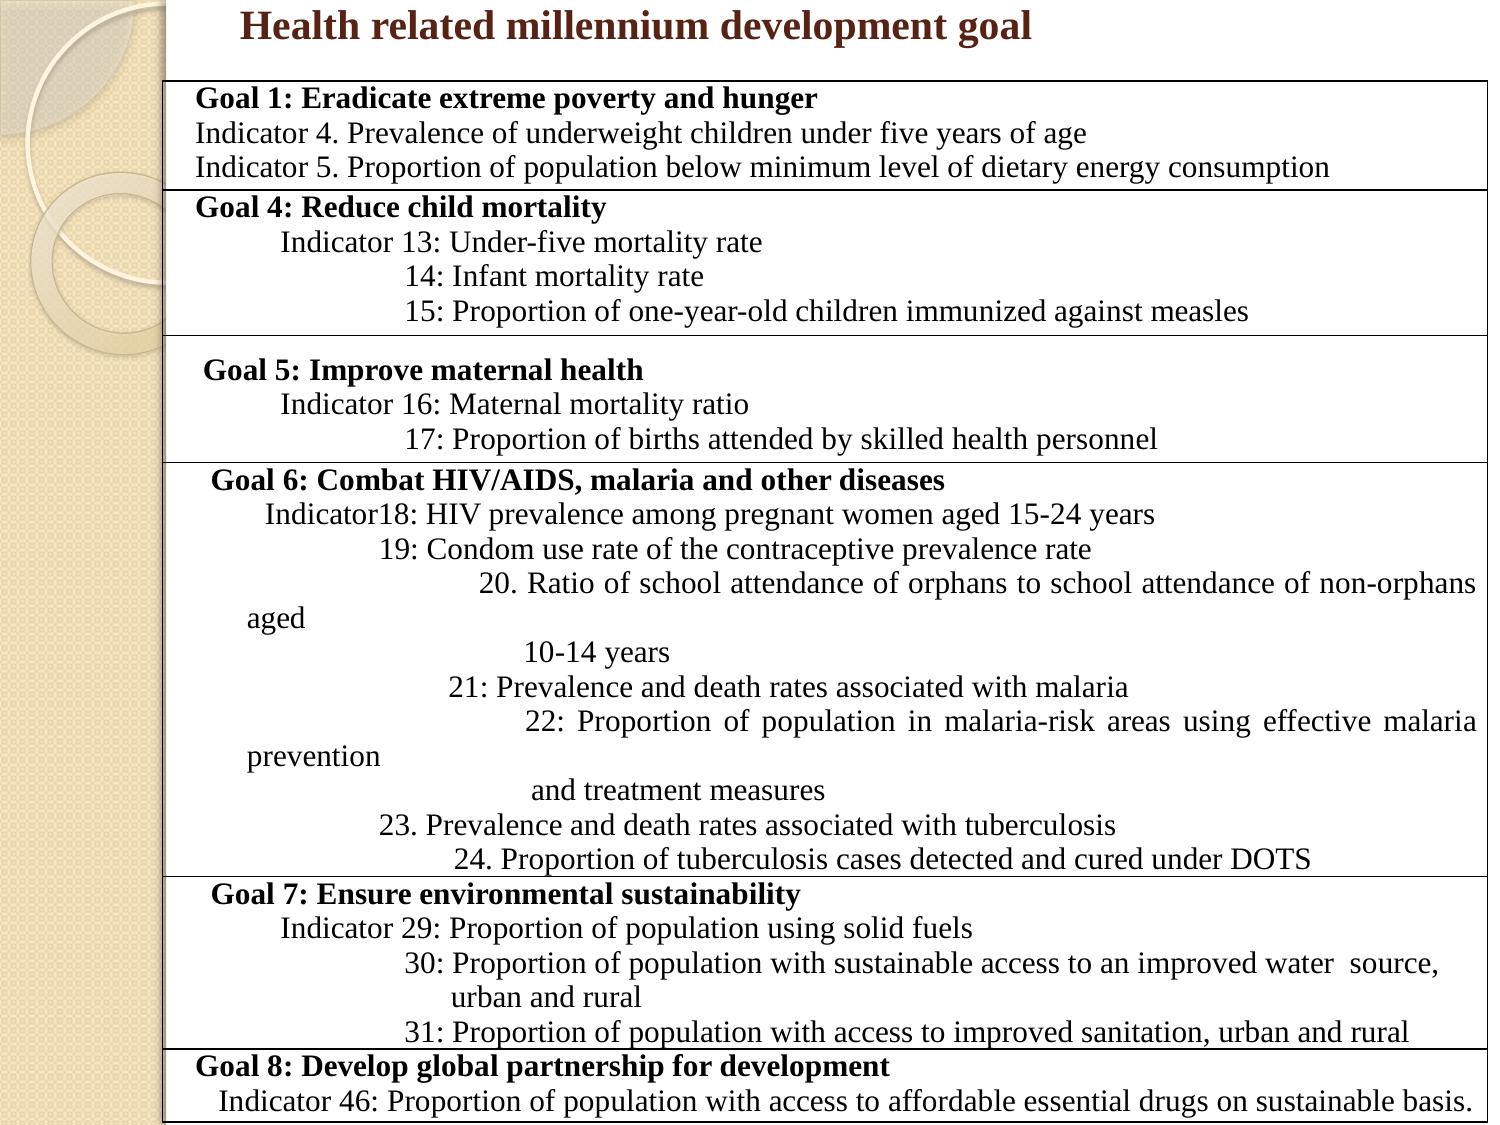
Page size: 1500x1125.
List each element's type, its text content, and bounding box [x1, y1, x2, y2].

table_header Goal 1: Eradicate extreme poverty and hunger Indicator 4. Prevalence of underweight children under five years of age Indicator 5. Proportion of population below minimum level of dietary energy consumption [163, 82, 1487, 189]
table_cell Goal 4: Reduce child mortality Indicator 13: Under-five mortality rate 14: Infant mortality rate 15: Proportion of one-year-old children immunized against measles [163, 191, 1487, 335]
table_cell Goal 5: Improve maternal health Indicator 16: Maternal mortality ratio 17: Proportion of births attended by skilled health personnel [163, 336, 1487, 462]
title Health related millennium development goal [225, 0, 1455, 50]
table_cell Goal 6: Combat HIV/AIDS, malaria and other diseases Indicator18: HIV prevalence among pregnant women aged 15-24 years 19: Condom use rate of the contraceptive prevalence rate 20. Ratio of school attendance of orphans to school attendance of non-orphans aged 10-14 years 21: Prevalence and death rates associated with malaria 22: Proportion of population in malaria-risk areas using effective malaria prevention and treatment measures 23. Prevalence and death rates associated with tuberculosis 24. Proportion of tuberculosis cases detected and cured under DOTS [163, 463, 1487, 876]
table_cell Goal 7: Ensure environmental sustainability Indicator 29: Proportion of population using solid fuels 30: Proportion of population with sustainable access to an improved water source, urban and rural 31: Proportion of population with access to improved sanitation, urban and rural [163, 877, 1487, 1048]
table_cell Goal 8: Develop global partnership for development Indicator 46: Proportion of population with access to affordable essential drugs on sustainable basis. [163, 1050, 1487, 1121]
